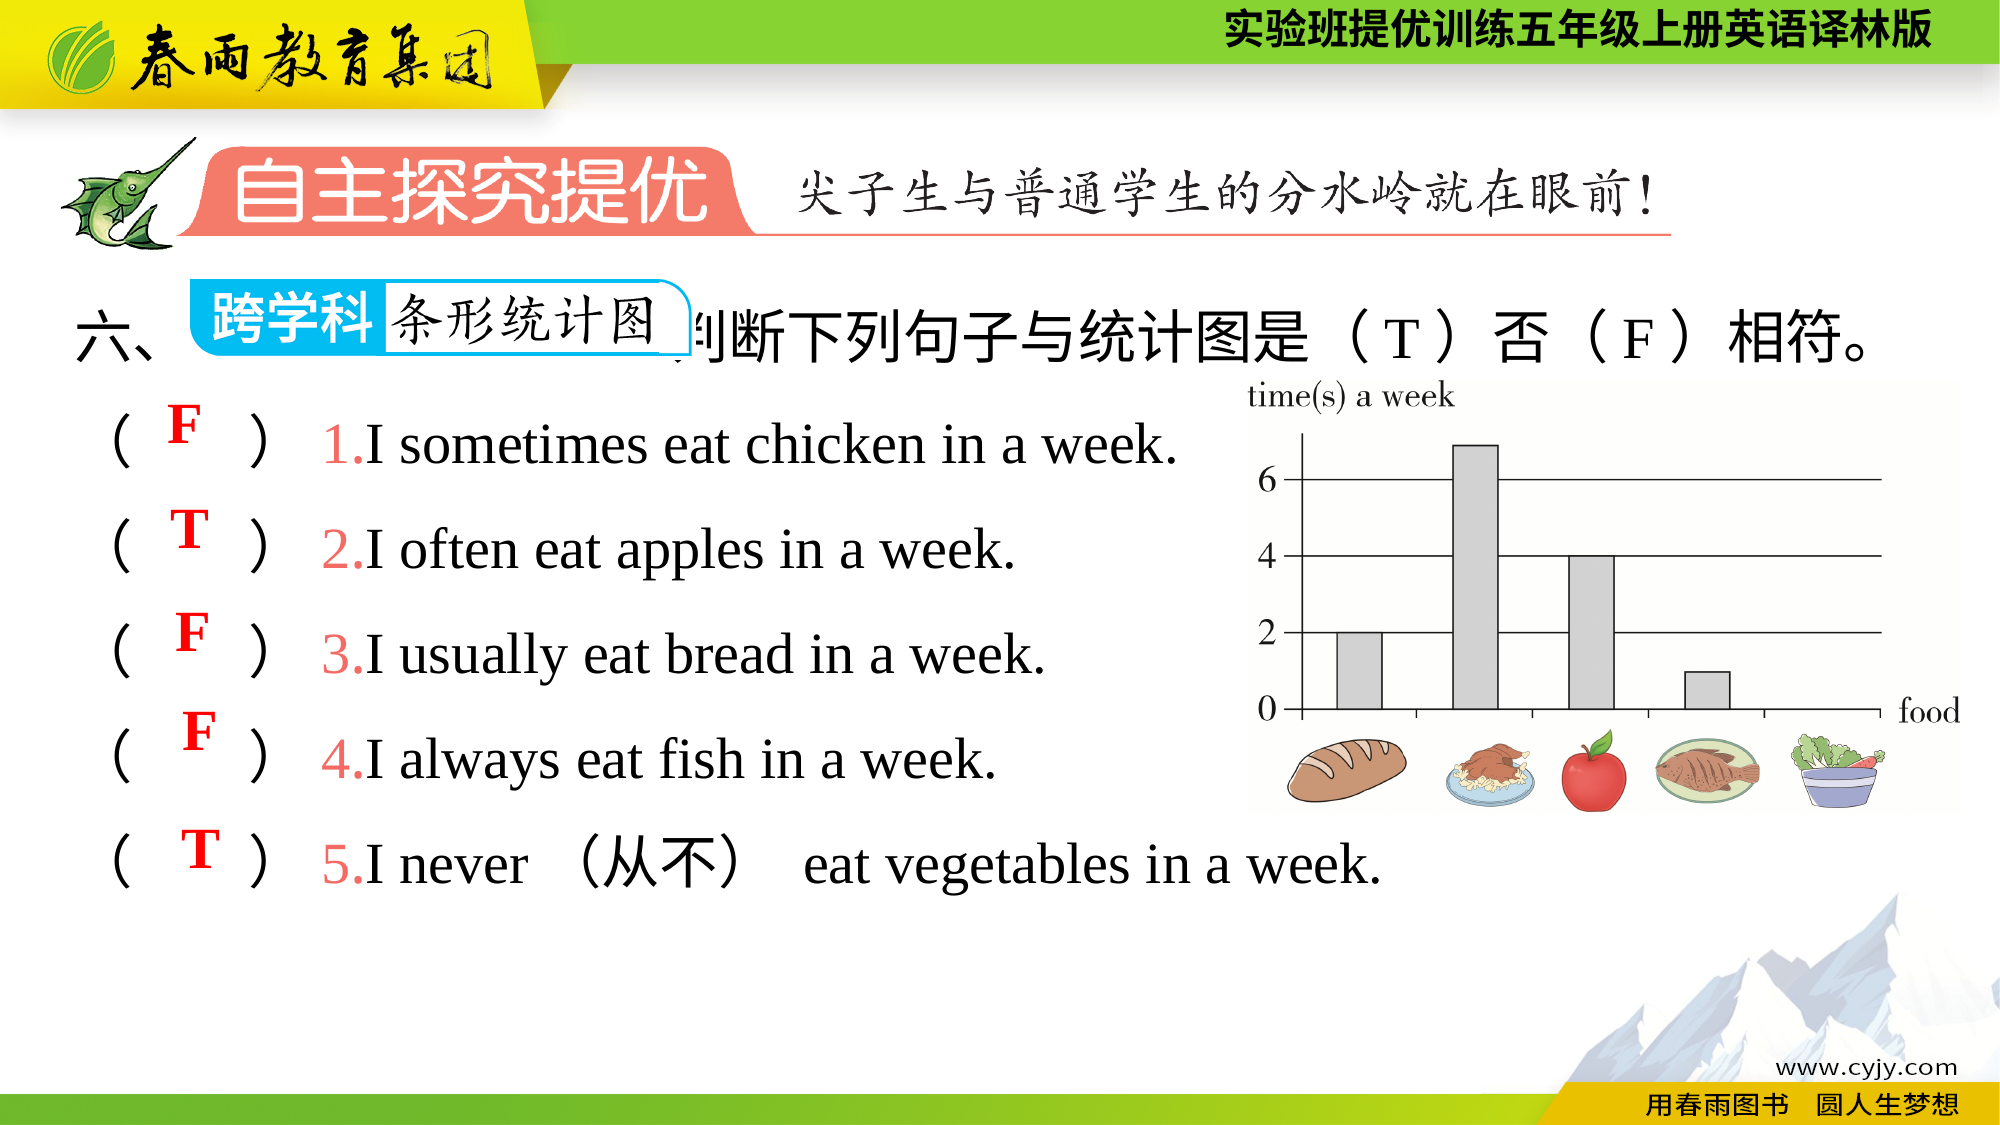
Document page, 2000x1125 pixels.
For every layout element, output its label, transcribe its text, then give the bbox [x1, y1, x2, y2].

text_box F [160, 586, 226, 671]
text_box F [168, 684, 234, 770]
picture [0, 0, 2000, 1125]
list 六、 判断下列句子与统计图是（T）否（F）相符。 （ ）1.I sometimes eat chicken in a week. （ ）2.I often eat apples in a week. （ ）3.I usually eat bread in a week. （ ）4.I always eat fish in a week. （ ）5.I never（从不） eat vegetables in a week. [59, 258, 1944, 910]
text_box F [152, 377, 218, 463]
text_box T [155, 482, 225, 568]
text_box T [166, 803, 235, 888]
